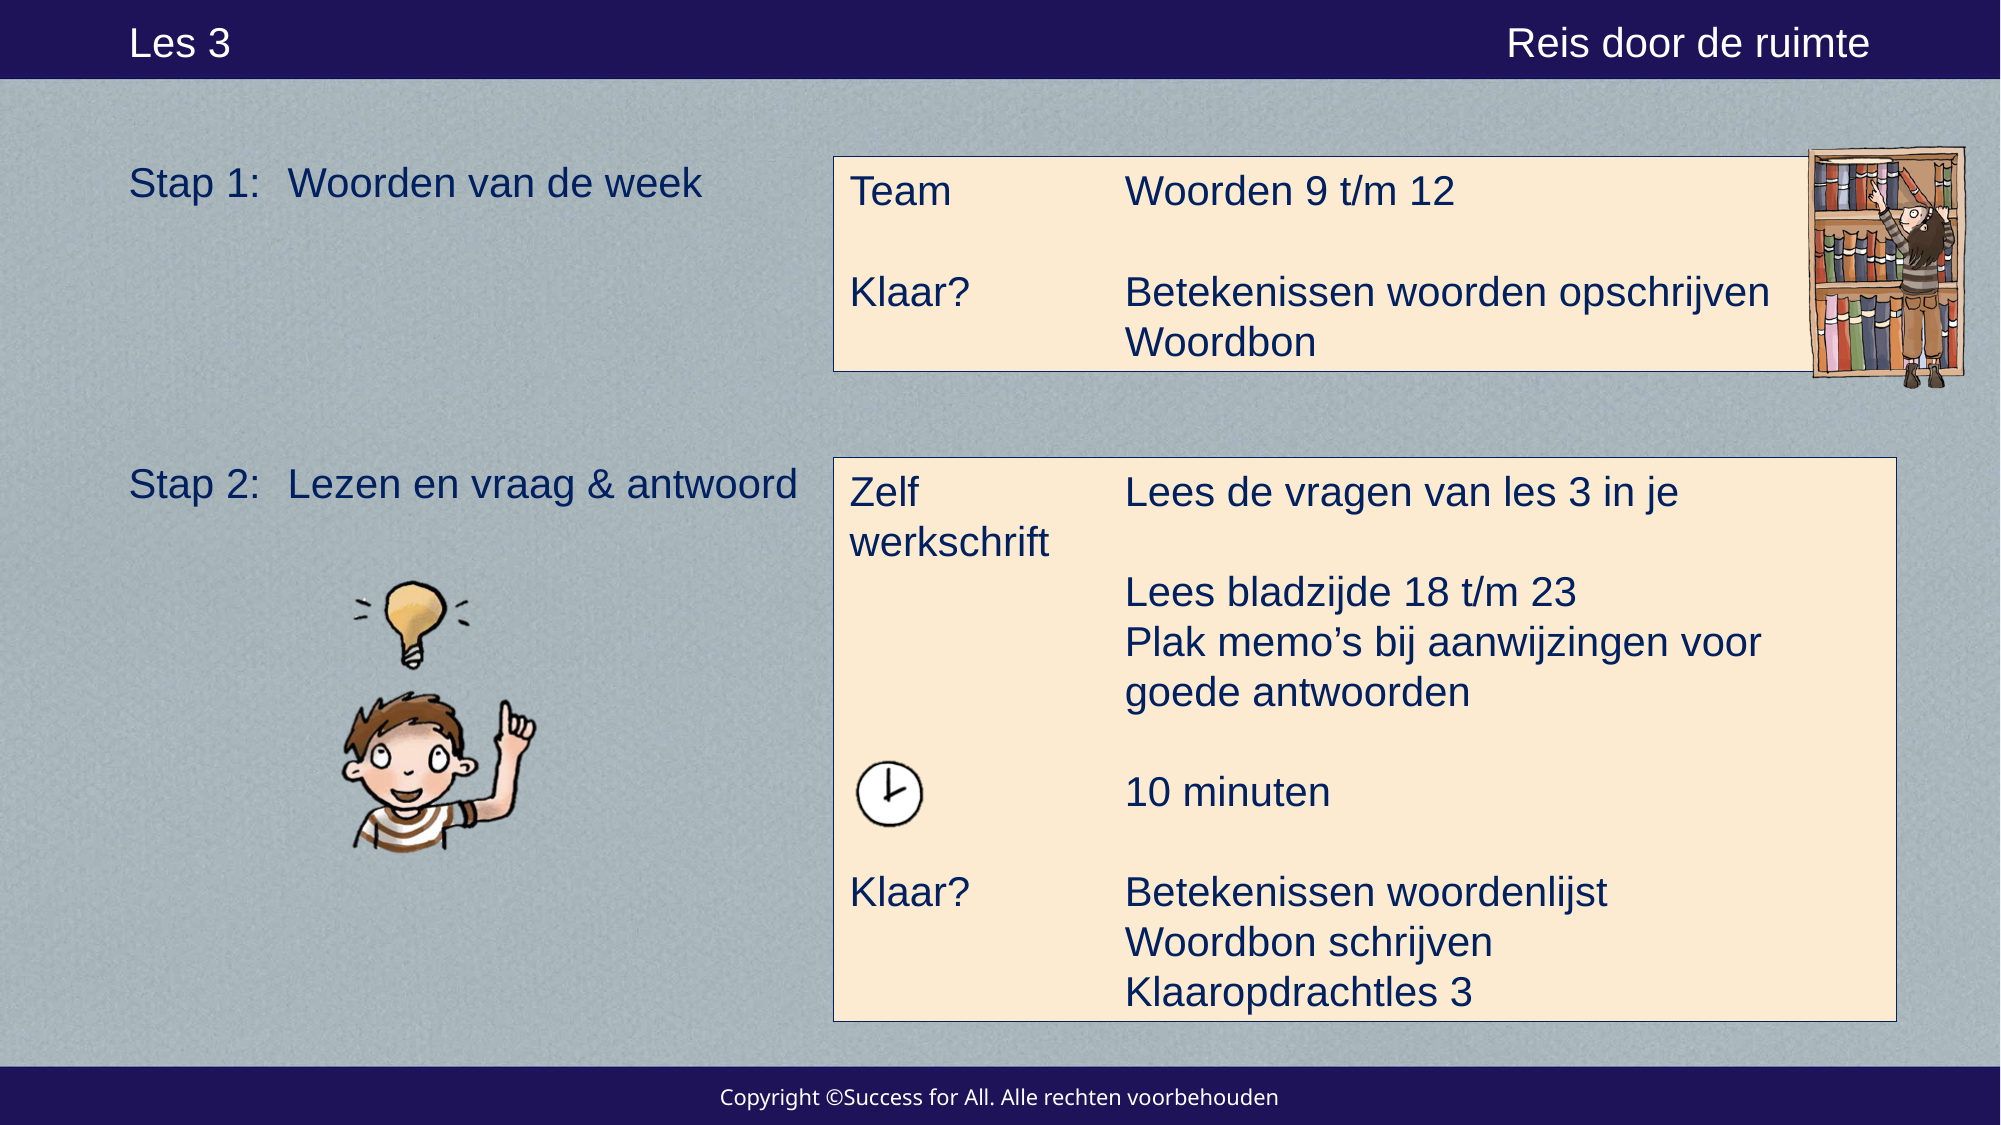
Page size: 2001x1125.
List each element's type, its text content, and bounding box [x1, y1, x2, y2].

picture [0, 0, 2001, 1125]
text_box Zelf Lees de vragen van les 3 in je werkschrift Lees bladzijde 18 t/m 23 Plak memo’s bij aanwijzingen voor goede antwoorden 10 minuten Klaar? Betekenissen woordenlijst Woordbon schrijven Klaaropdrachtles 3 [833, 457, 1897, 1022]
text_box Copyright ©Success for All. Alle rechten voorbehouden [0, 1076, 2000, 1125]
text_box Reis door de ruimte [999, 8, 1886, 73]
text_box Team Woorden 9 t/m 12 Klaar? Betekenissen woorden opschrijven Woordbon [833, 156, 1791, 372]
text_box Les 3 [114, 8, 354, 73]
text_box Stap 1: Woorden van de week Stap 2: Lezen en vraag & antwoord [114, 148, 907, 864]
